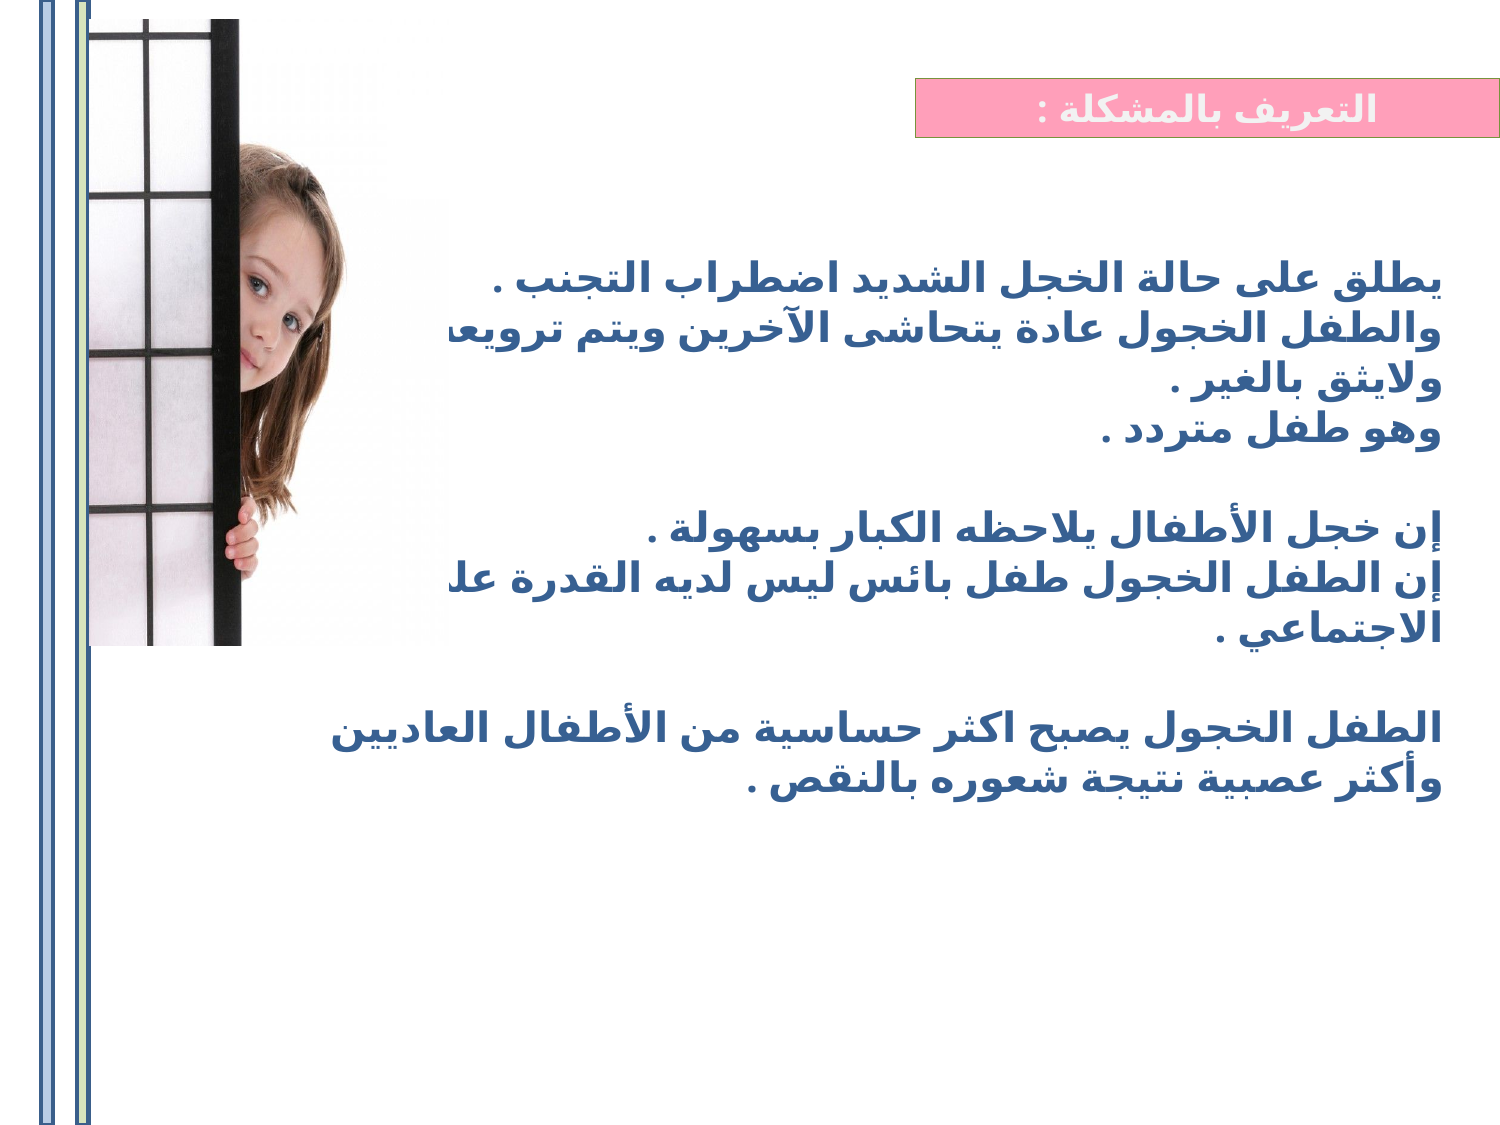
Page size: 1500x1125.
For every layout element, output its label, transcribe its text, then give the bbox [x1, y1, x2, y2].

text_box يطلق على حالة الخجل الشديد اضطراب التجنب . والطفل الخجول عادة يتحاشى الآخرين ويتم ترويعه بسهوله ولايثق بالغير . وهو طفل متردد . إن خجل الأطفال يلاحظه الكبار بسهولة . إن الطفل الخجول طفل بائس ليس لديه القدرة على تفاعل الاجتماعي . الطفل الخجول يصبح اكثر حساسية من الأطفال العاديين وأكثر عصبية نتيجة شعوره بالنقص . [230, 243, 1459, 859]
text_box [75, 0, 91, 1125]
picture [89, 19, 449, 646]
text_box التعريف بالمشكلة : [915, 78, 1500, 138]
text_box [39, 0, 55, 1125]
